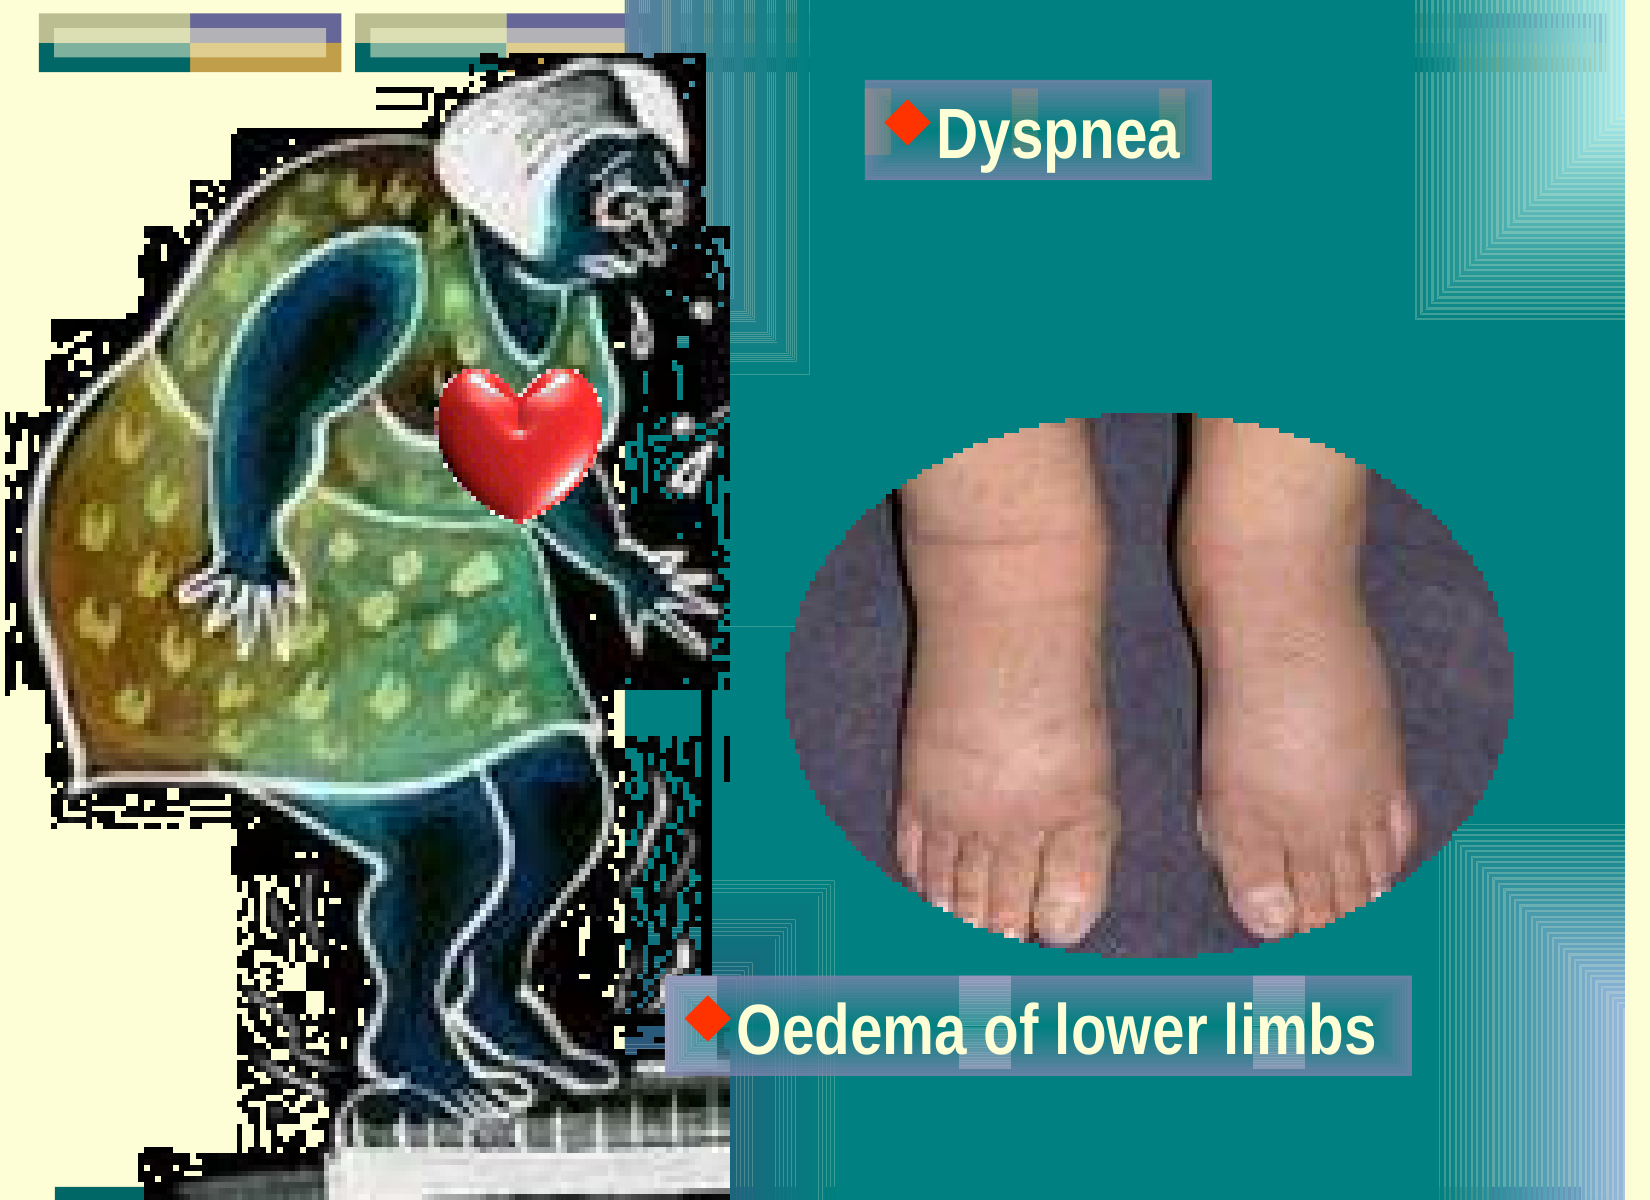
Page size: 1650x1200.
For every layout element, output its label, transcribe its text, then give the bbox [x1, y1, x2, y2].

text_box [784, 413, 1519, 964]
text_box [1125, 0, 1625, 574]
text_box [735, 1076, 1125, 1200]
picture [424, 346, 612, 534]
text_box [864, 79, 1212, 182]
text_box [624, 0, 1125, 626]
text_box [735, 626, 1125, 975]
text_box [1125, 574, 1625, 1200]
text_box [4, 53, 730, 1200]
text_box Oedema of lower limbs [735, 975, 1412, 1076]
